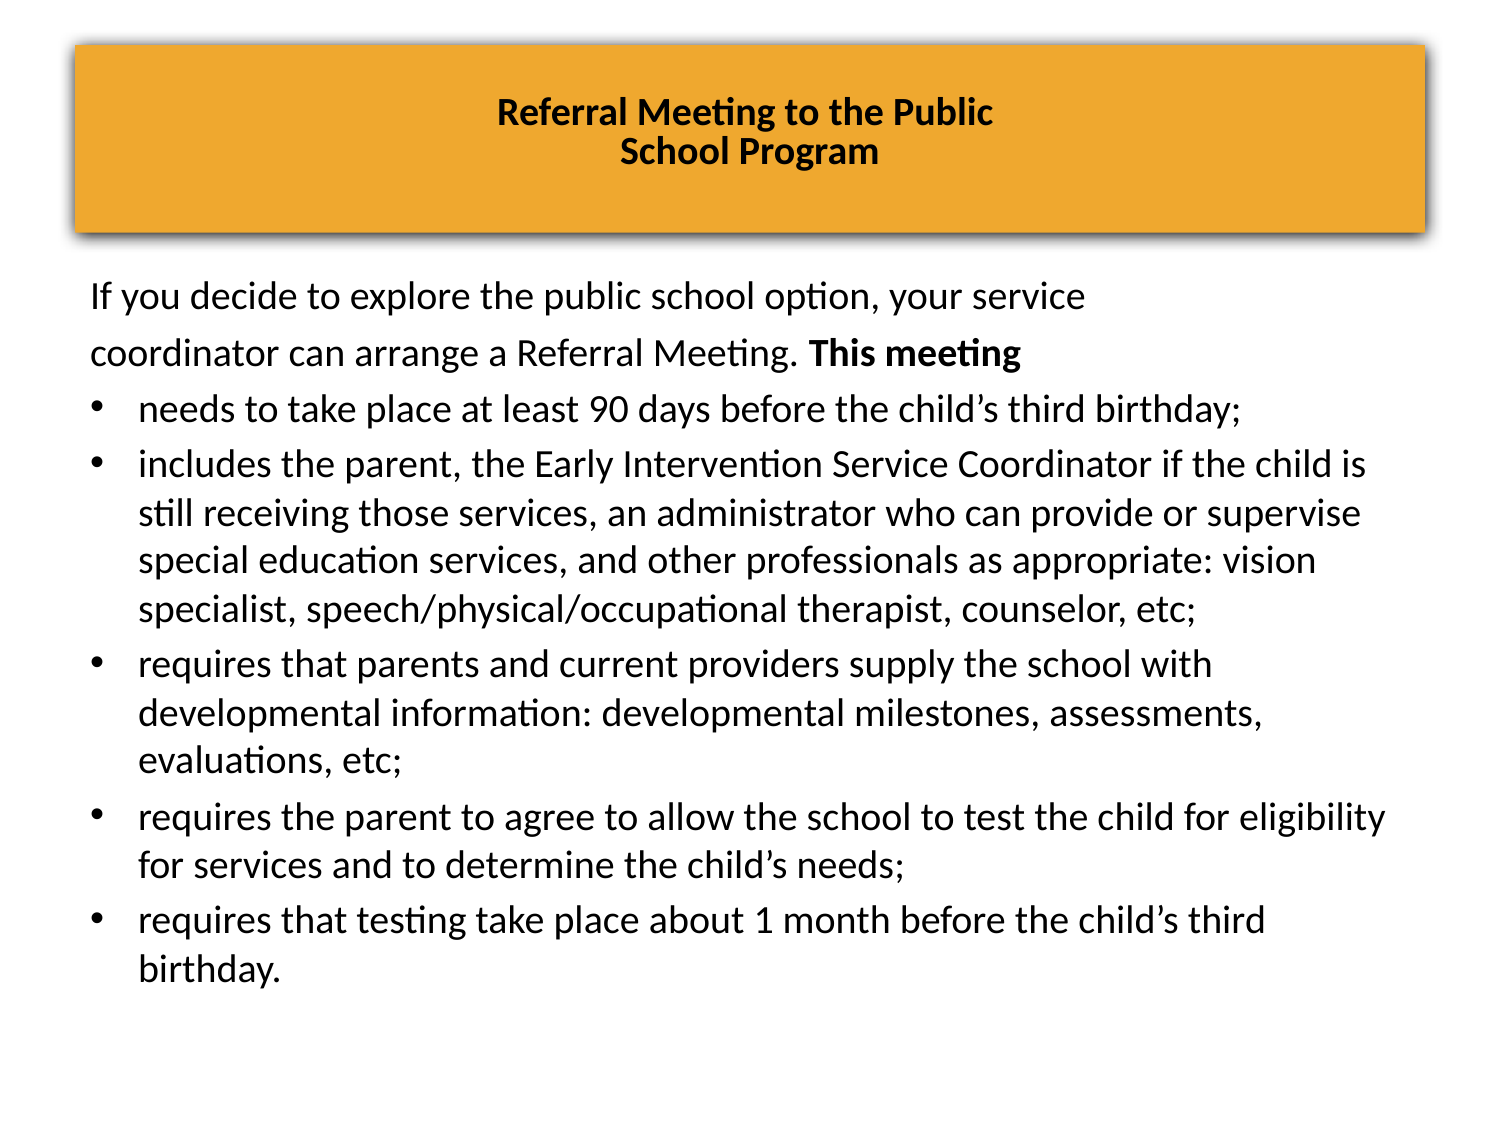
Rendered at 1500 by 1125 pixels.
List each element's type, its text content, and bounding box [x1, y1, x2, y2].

title Referral Meeting to the Public School Program [75, 45, 1425, 233]
list If you decide to explore the public school option, your service coordinator can arrange a Referral Meeting. This meeting needs to take place at least 90 days before the child’s third birthday; includes the parent, the Early Intervention Service Coordinator if the child is still receiving those services, an administrator who can provide or supervise special education services, and other professionals as appropriate: vision specialist, speech/physical/occupational therapist, counselor, etc; requires that parents and current providers supply the school with developmental information: developmental milestones, assessments, evaluations, etc; requires the parent to agree to allow the school to test the child for eligibility for services and to determine the child’s needs; requires that testing take place about 1 month before the child’s third birthday. [75, 262, 1425, 1005]
